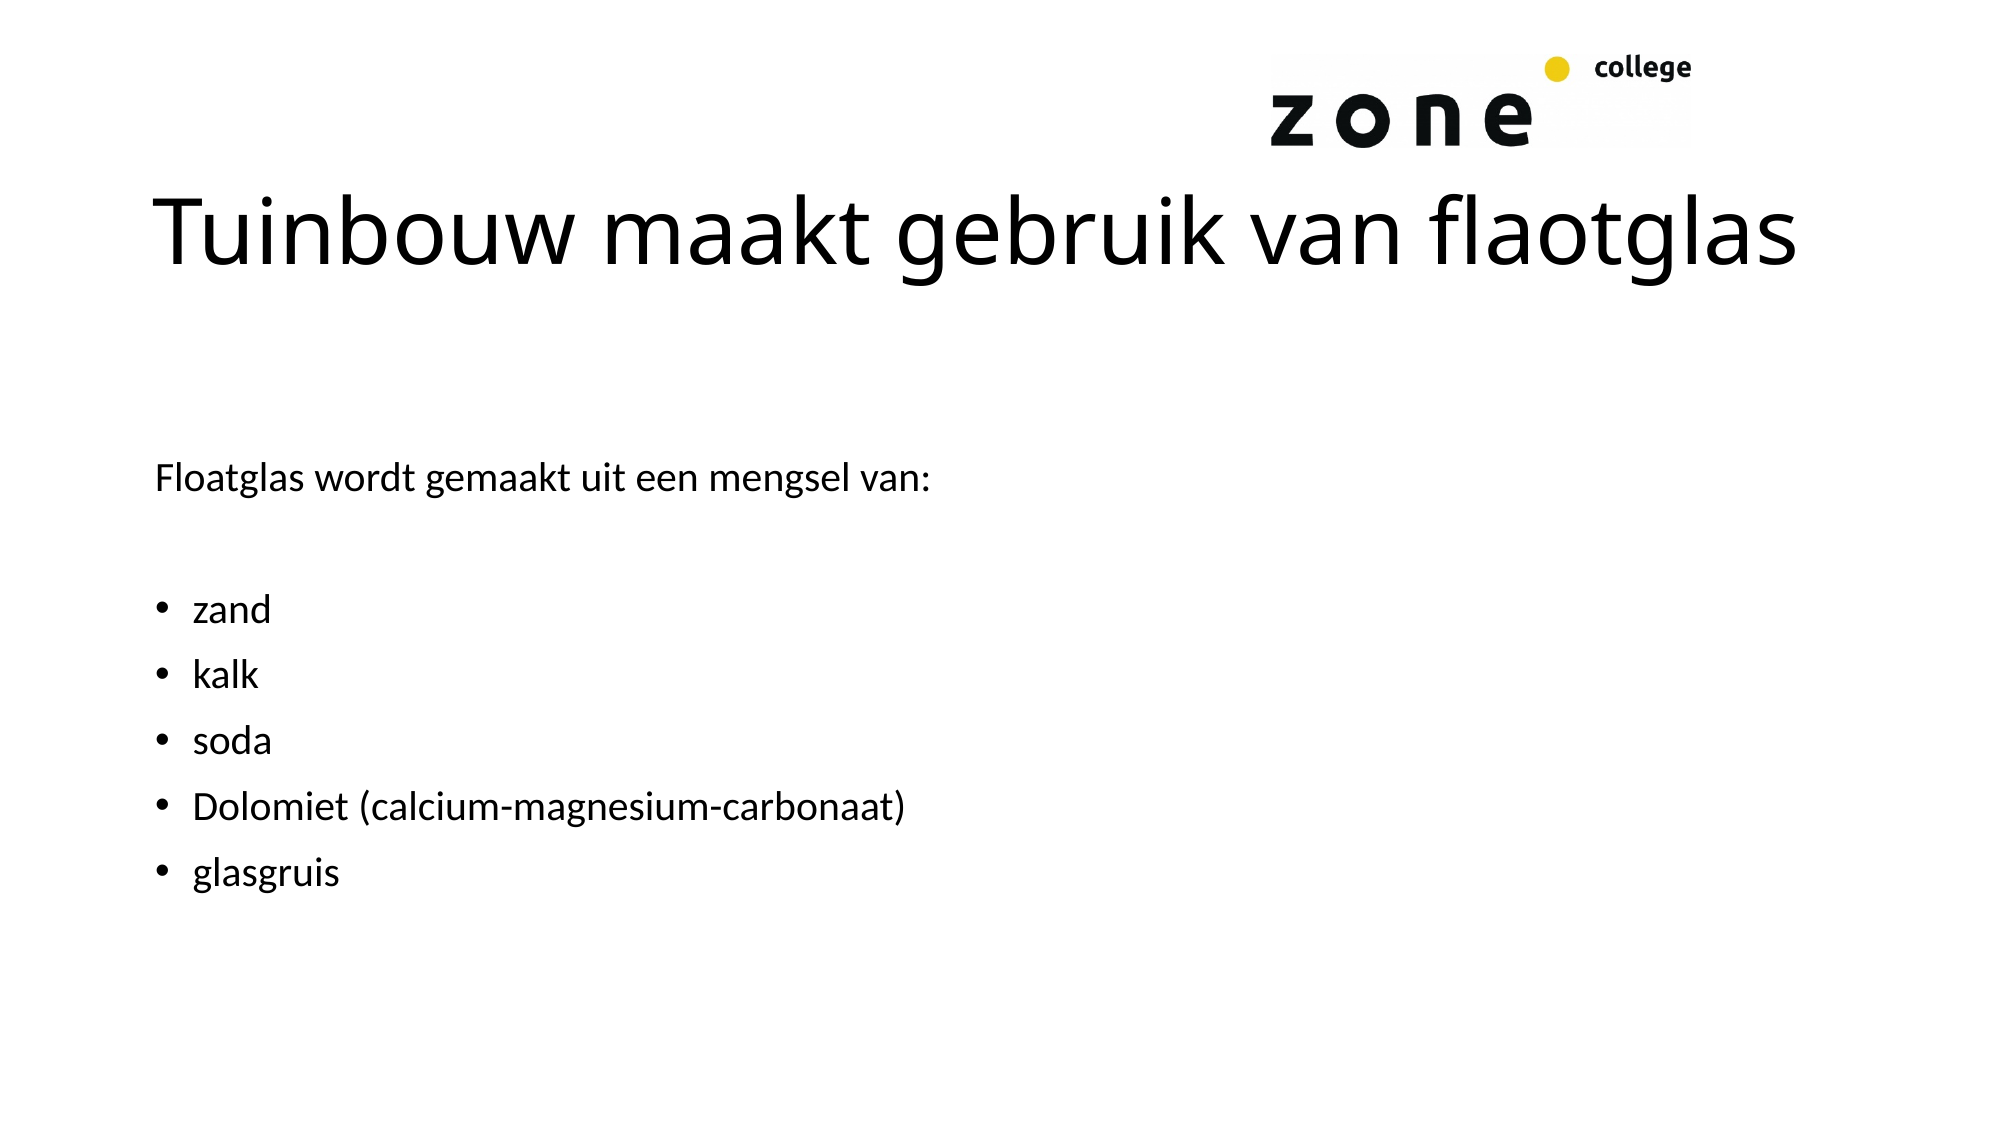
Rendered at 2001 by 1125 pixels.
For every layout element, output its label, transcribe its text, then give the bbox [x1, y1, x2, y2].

picture [1271, 54, 1691, 148]
title Tuinbouw maakt gebruik van flaotglas [137, 126, 1863, 344]
list Floatglas wordt gemaakt uit een mengsel van: zand kalk soda Dolomiet (calcium-magnesium-carbonaat) glasgruis [140, 357, 1805, 1071]
